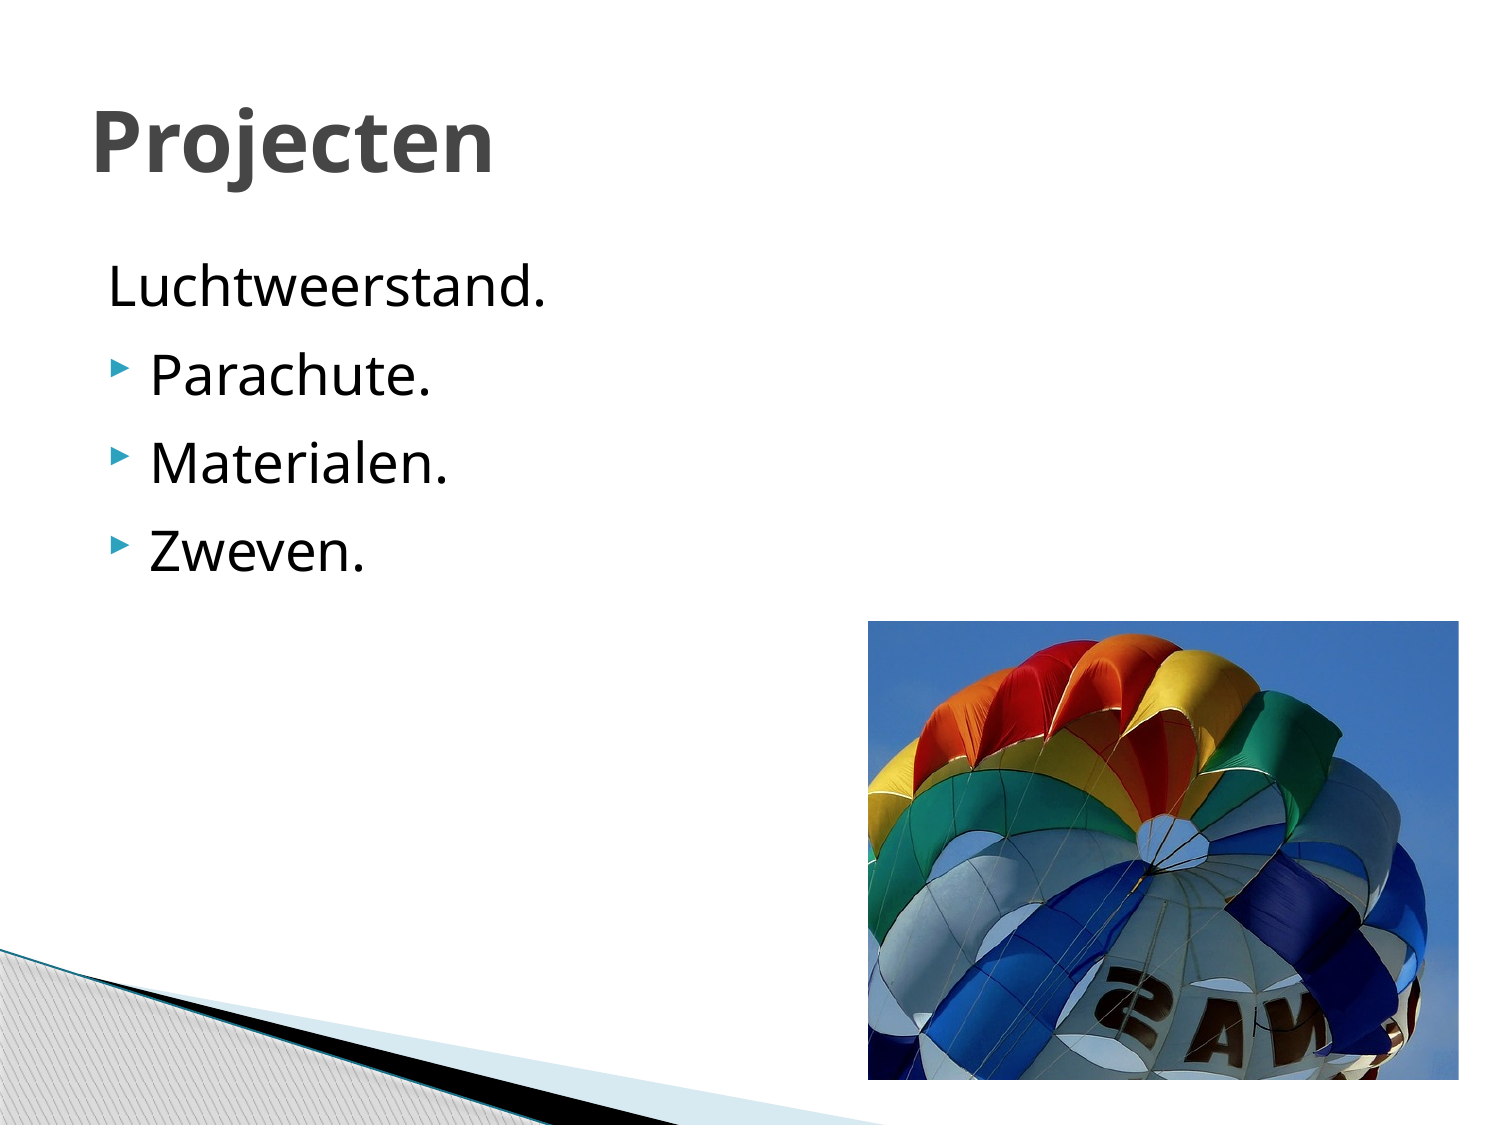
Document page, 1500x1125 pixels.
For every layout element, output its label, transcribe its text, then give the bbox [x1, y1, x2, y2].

list Luchtweerstand. Parachute. Materialen. Zweven. [75, 243, 1425, 986]
picture [867, 621, 1459, 1080]
title Projecten [75, 45, 1425, 233]
